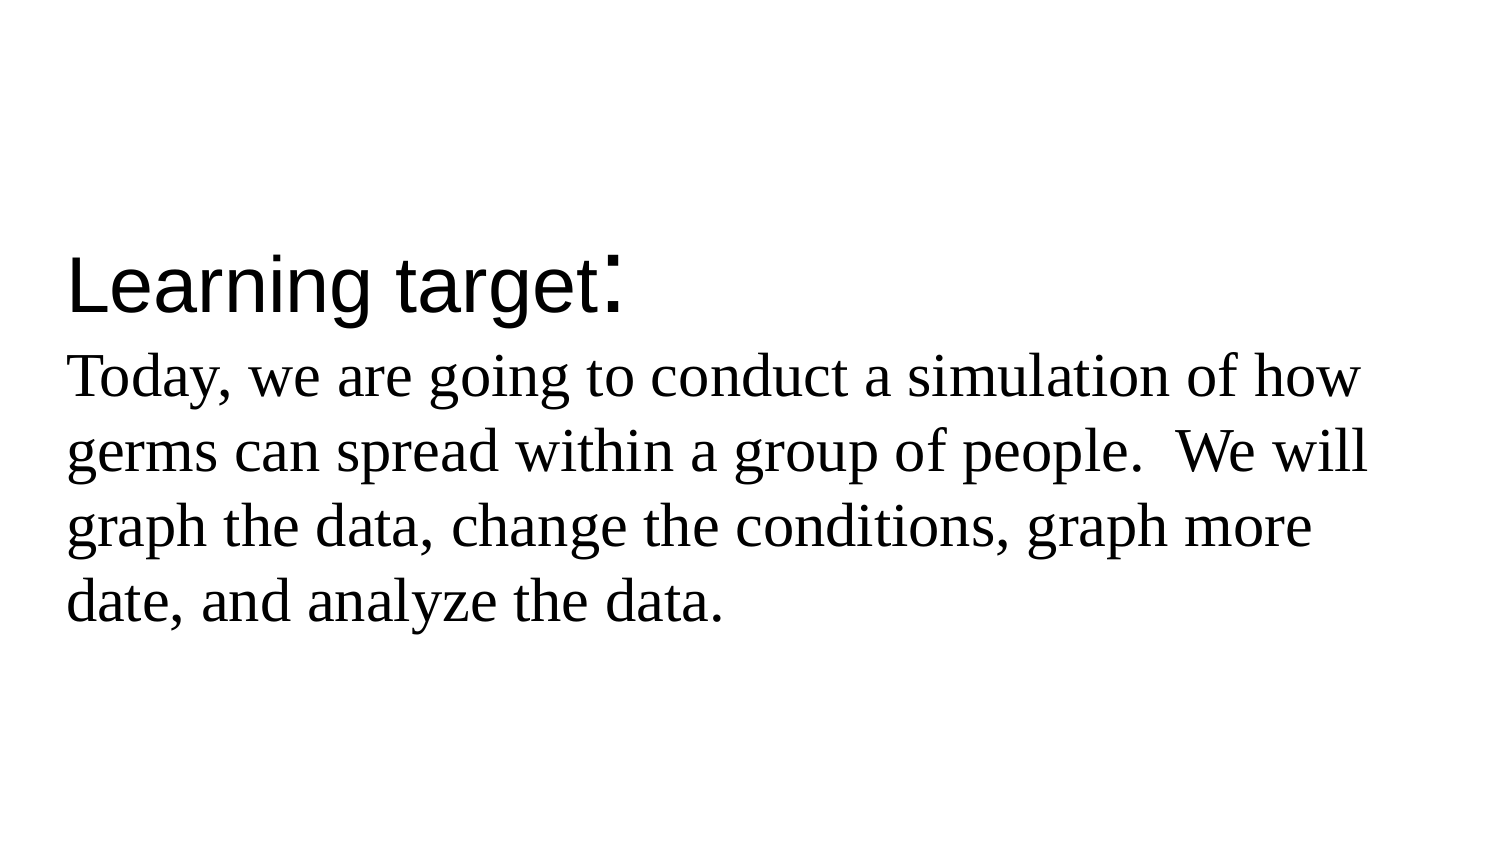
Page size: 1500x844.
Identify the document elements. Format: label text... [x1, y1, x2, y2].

list Learning target: Today, we are going to conduct a simulation of how germs can spread within a group of people. We will graph the data, change the conditions, graph more date, and analyze the data. [51, 189, 1449, 750]
